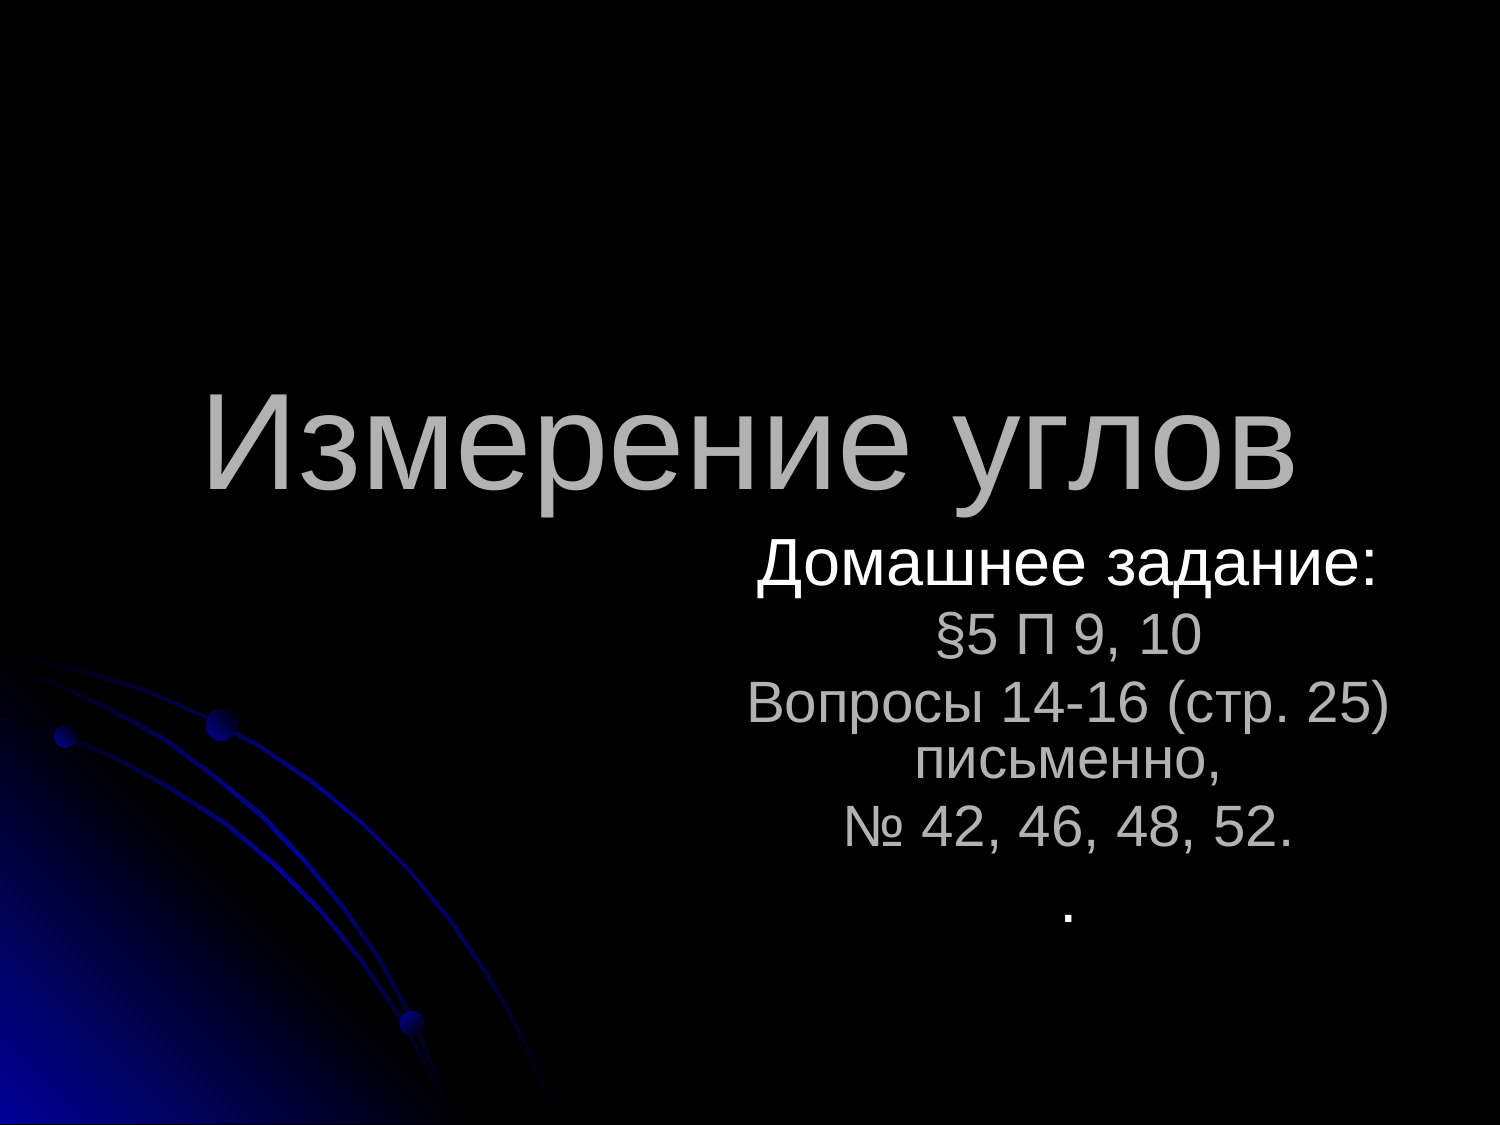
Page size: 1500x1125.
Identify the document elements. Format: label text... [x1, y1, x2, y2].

title Измерение углов [112, 306, 1388, 563]
subtitle Домашнее задание: §5 П 9, 10 Вопросы 14-16 (стр. 25) письменно, № 42, 46, 48, 52. . [637, 526, 1500, 988]
